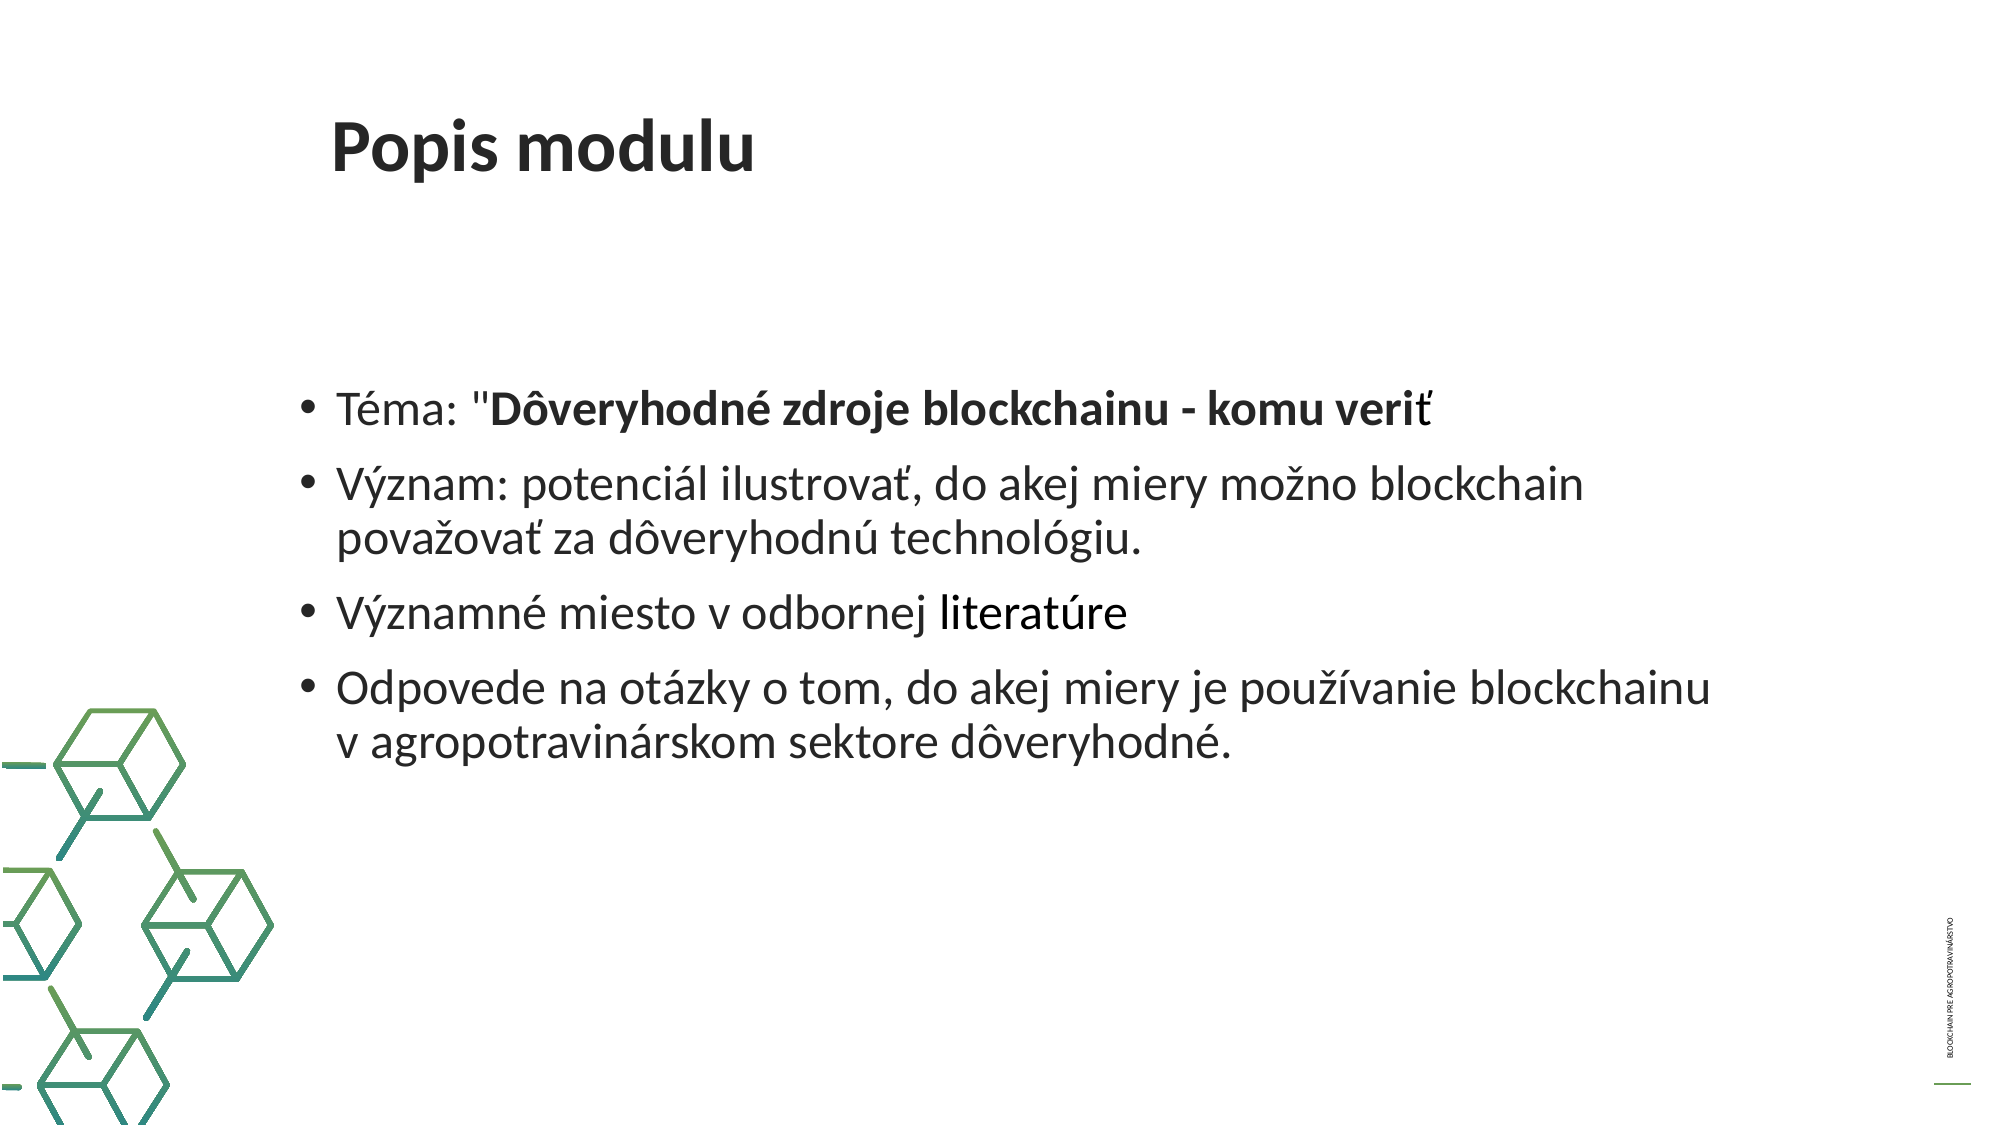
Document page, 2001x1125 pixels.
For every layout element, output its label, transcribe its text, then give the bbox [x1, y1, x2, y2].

list Popis modulu [316, 99, 1869, 267]
list Téma: "Dôveryhodné zdroje blockchainu - komu veriť Význam: potenciál ilustrovať, do akej miery možno blockchain považovať za dôveryhodnú technológiu. Významné miesto v odbornej literatúre Odpovede na otázky o tom, do akej miery je používanie blockchainu v agropotravinárskom sektore dôveryhodné. [284, 375, 1754, 702]
